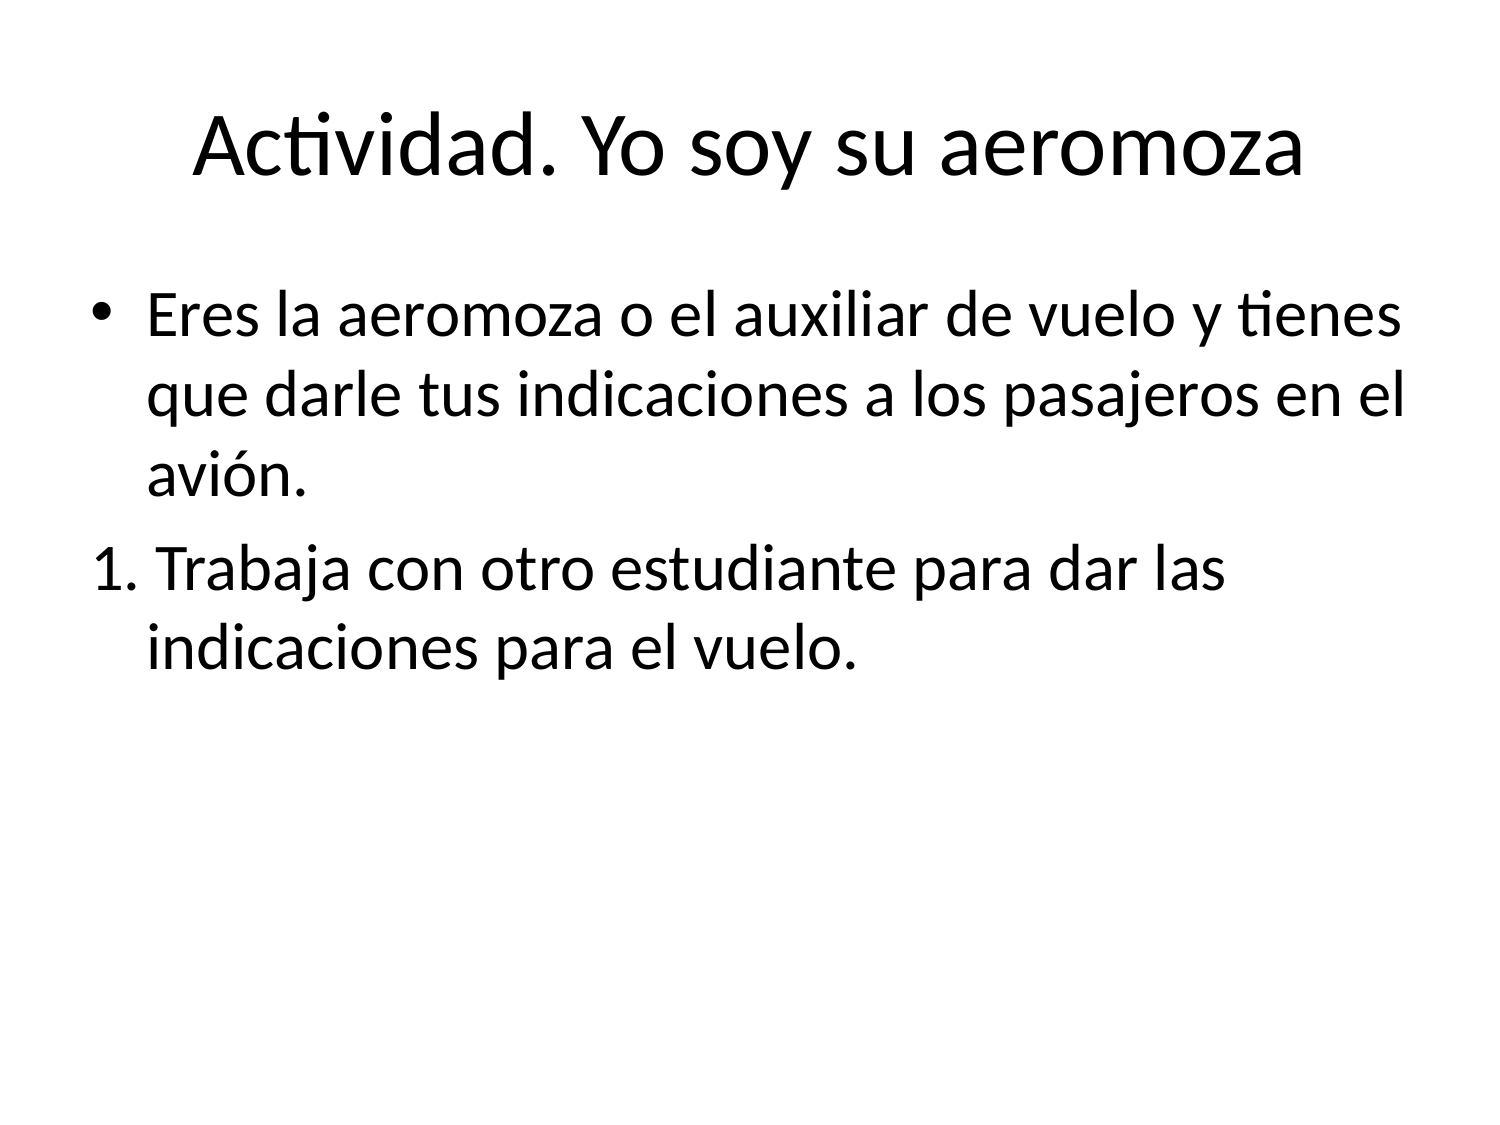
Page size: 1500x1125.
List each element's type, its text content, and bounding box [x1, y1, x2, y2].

title Actividad. Yo soy su aeromoza [75, 45, 1425, 233]
list Eres la aeromoza o el auxiliar de vuelo y tienes que darle tus indicaciones a los pasajeros en el avión. 1. Trabaja con otro estudiante para dar las indicaciones para el vuelo. [75, 262, 1425, 1005]
